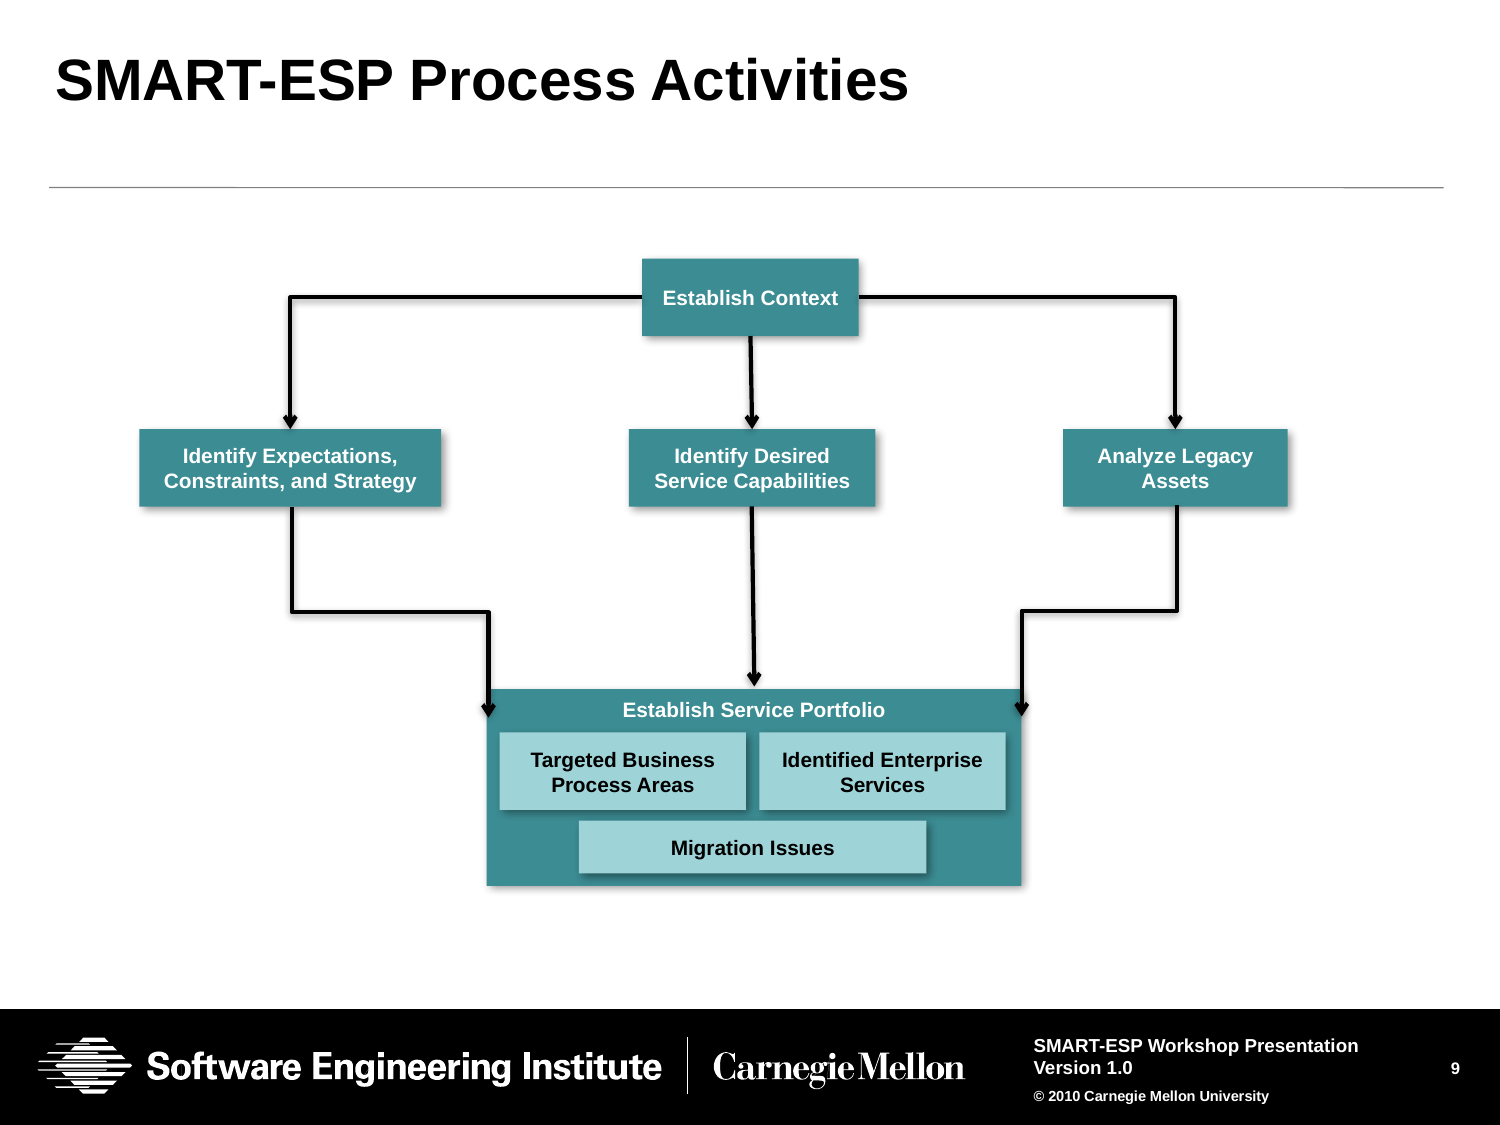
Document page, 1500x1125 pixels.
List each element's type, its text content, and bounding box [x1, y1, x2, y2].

title SMART-ESP Process Activities [55, 49, 1451, 114]
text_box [139, 258, 1288, 887]
